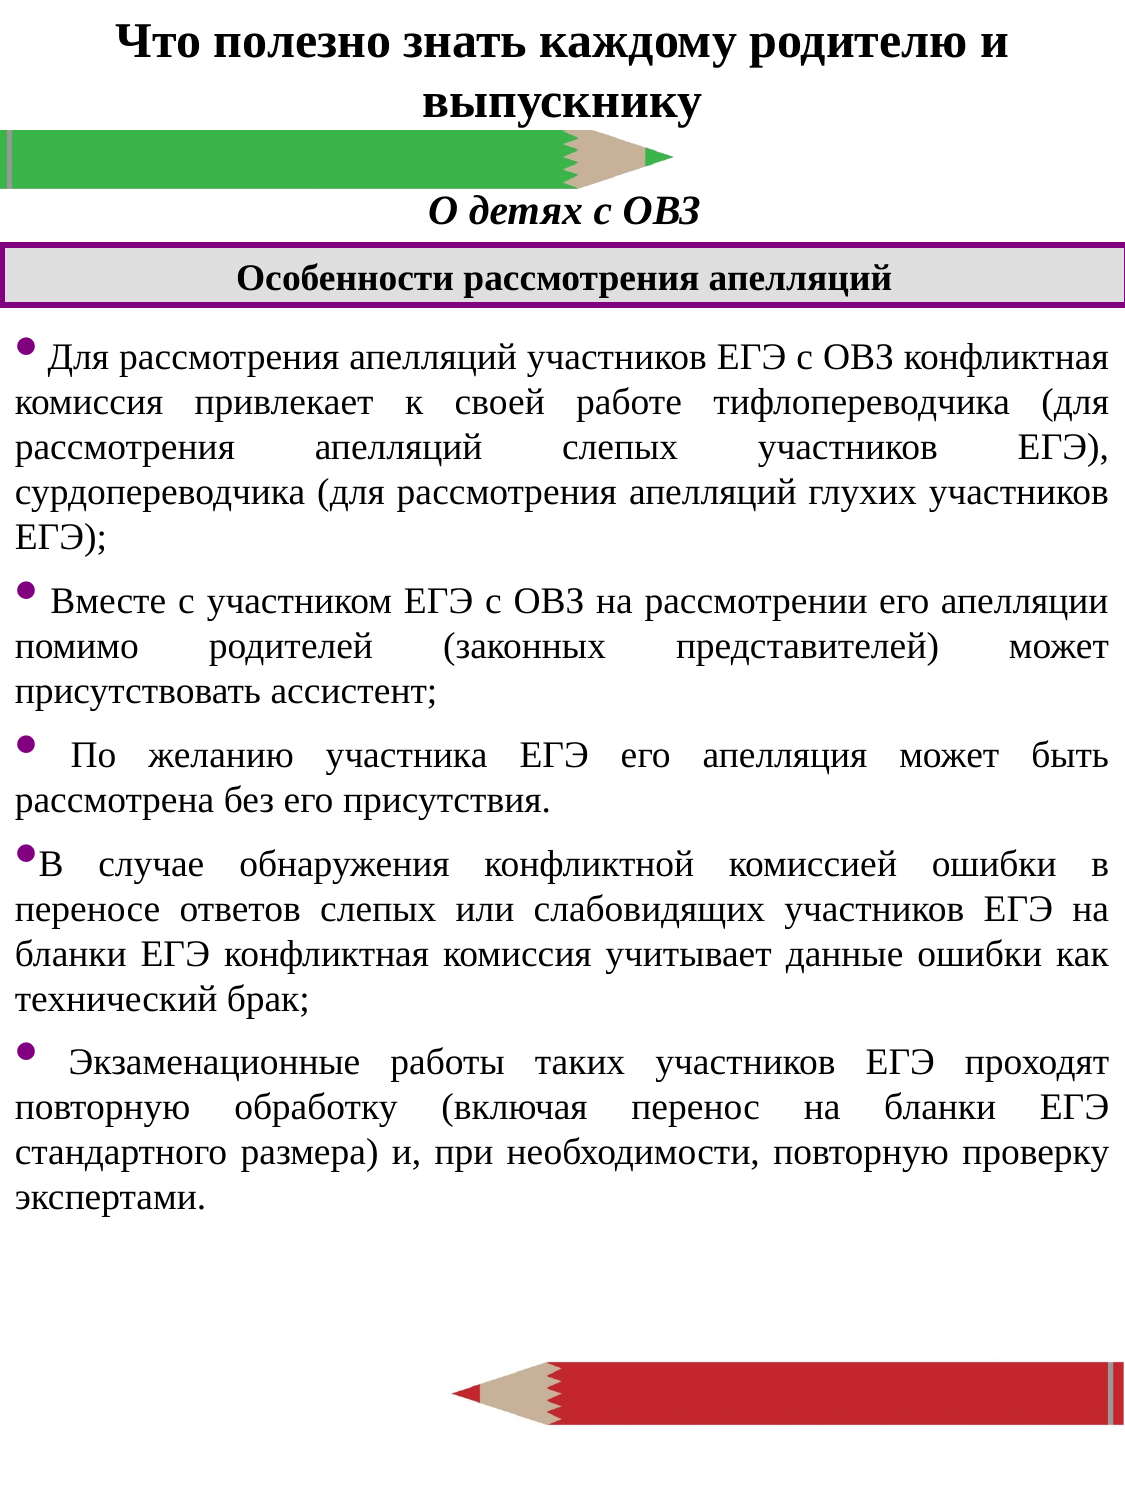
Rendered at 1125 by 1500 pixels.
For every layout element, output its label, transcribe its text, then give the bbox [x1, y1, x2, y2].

text_box Особенности рассмотрения апелляций [1, 245, 1125, 305]
text_box О детях с ОВЗ [1, 175, 1125, 241]
text_box Что полезно знать каждому родителю и выпускнику [0, 0, 1125, 135]
picture [448, 1358, 1124, 1427]
picture [0, 130, 675, 189]
text_box Для рассмотрения апелляций участников ЕГЭ с ОВЗ конфликтная комиссия привлекает к своей работе тифлопереводчика (для рассмотрения апелляций слепых участников ЕГЭ), сурдопереводчика (для рассмотрения апелляций глухих участников ЕГЭ); Вместе с участником ЕГЭ с ОВЗ на рассмотрении его апелляции помимо родителей (законных представителей) может присутствовать ассистент; По желанию участника ЕГЭ его апелляция может быть рассмотрена без его присутствия. В случае обнаружения конфликтной комиссией ошибки в переносе ответов слепых или слабовидящих участников ЕГЭ на бланки ЕГЭ конфликтная комиссия учитывает данные ошибки как технический брак; Экзаменационные работы таких участников ЕГЭ проходят повторную обработку (включая перенос на бланки ЕГЭ стандартного размера) и, при необходимости, повторную проверку экспертами. [0, 324, 1125, 1225]
